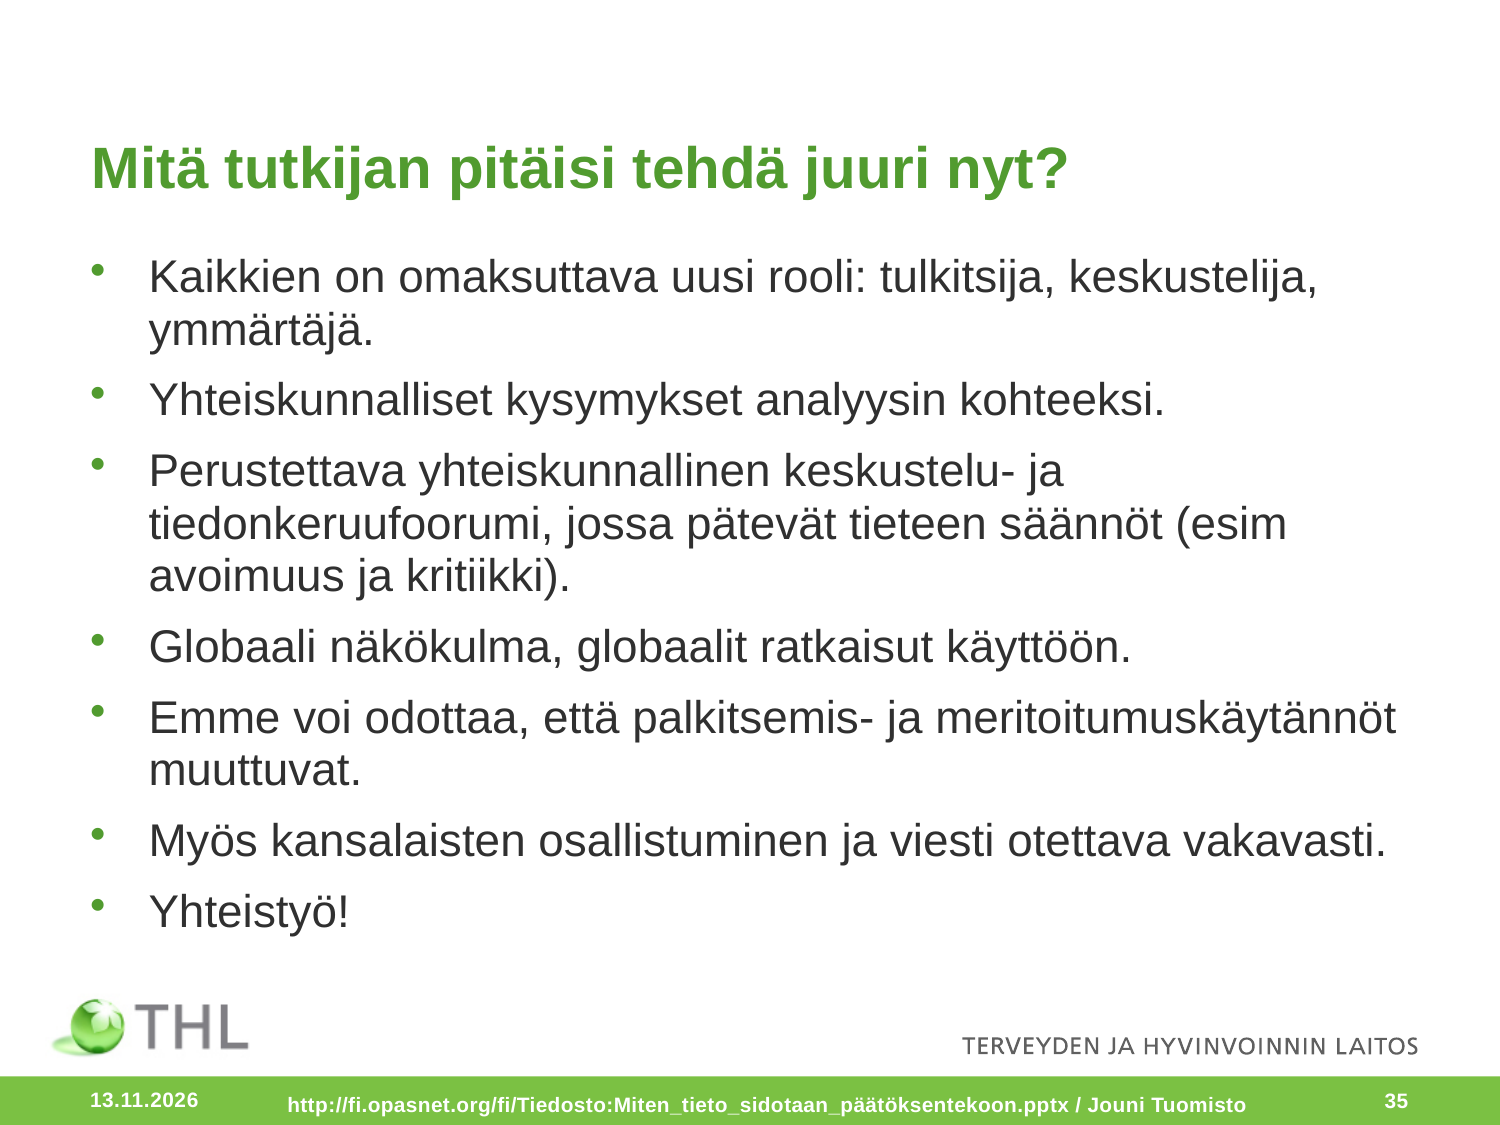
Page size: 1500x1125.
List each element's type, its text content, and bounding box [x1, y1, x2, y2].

picture [24, 983, 275, 1067]
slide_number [74, 1080, 255, 1118]
title Mitä tutkijan pitäisi tehdä juuri nyt? [76, 42, 1424, 209]
slide_number 35 [1245, 1082, 1424, 1118]
list Kaikkien on omaksuttava uusi rooli: tulkitsija, keskustelija, ymmärtäjä. Yhteiskunnalliset kysymykset analyysin kohteeksi. Perustettava yhteiskunnallinen keskustelu- ja tiedonkeruufoorumi, jossa pätevät tieteen säännöt (esim avoimuus ja kritiikki). Globaali näkökulma, globaalit ratkaisut käyttöön. Emme voi odottaa, että palkitsemis- ja meritoitumuskäytännöt muuttuvat. Myös kansalaisten osallistuminen ja viesti otettava vakavasti. Yhteistyö! [74, 243, 1424, 965]
footer http://fi.opasnet.org/fi/Tiedosto:Miten_tieto_sidotaan_päätöksentekoon.pptx / Jouni Tuomisto [253, 1082, 1282, 1125]
